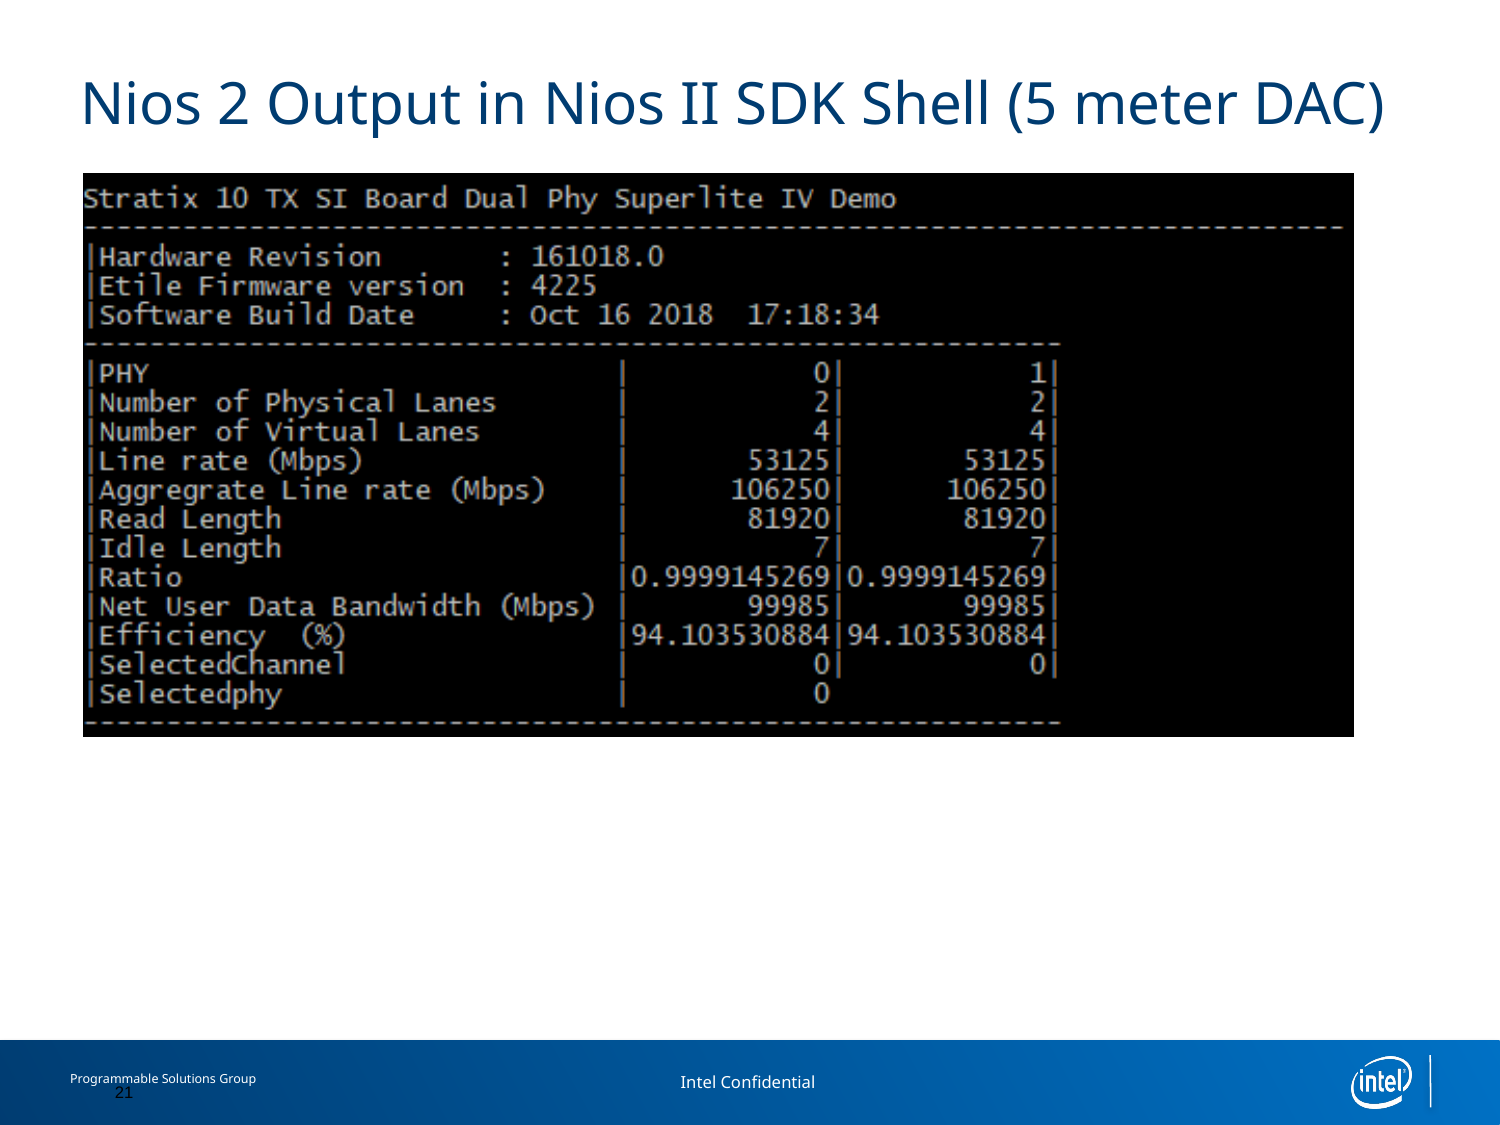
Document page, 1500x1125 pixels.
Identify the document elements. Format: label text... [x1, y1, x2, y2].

title Nios 2 Output in Nios II SDK Shell (5 meter DAC) [80, 65, 1400, 194]
slide_number 21 [19, 1069, 134, 1116]
picture [83, 173, 1354, 737]
picture [1351, 1056, 1412, 1109]
